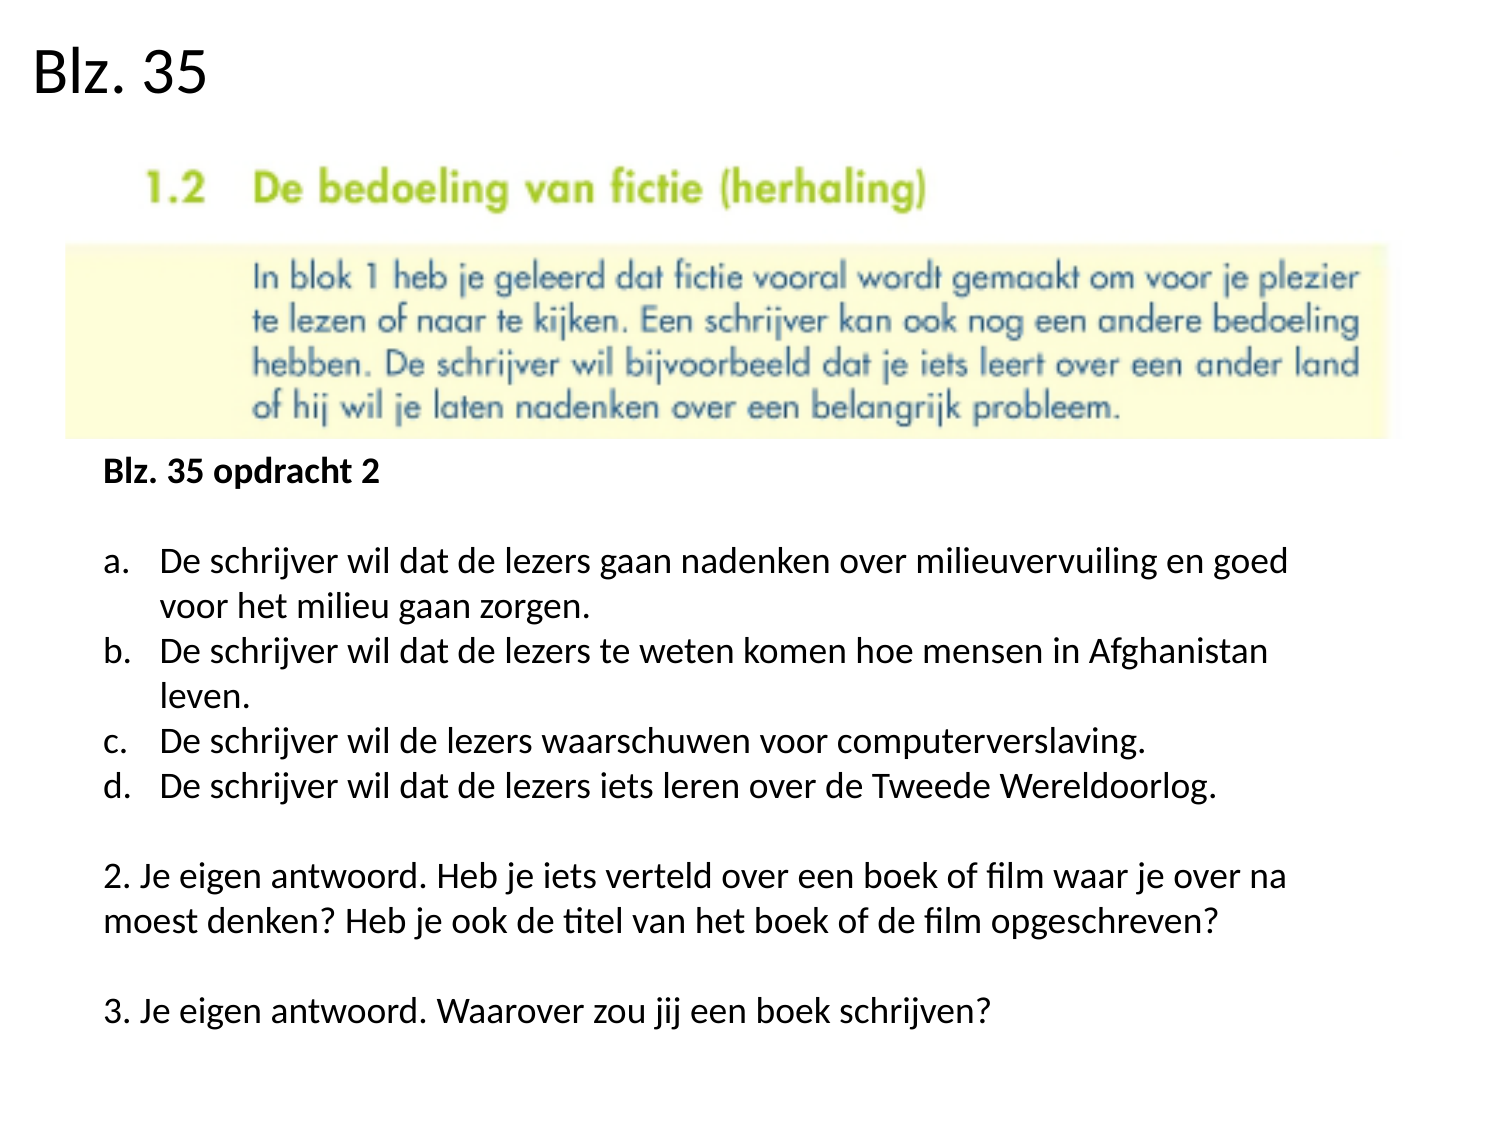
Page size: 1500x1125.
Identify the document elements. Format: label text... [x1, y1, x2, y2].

text_box Blz. 35 opdracht 2 De schrijver wil dat de lezers gaan nadenken over milieuvervuiling en goed voor het milieu gaan zorgen. De schrijver wil dat de lezers te weten komen hoe mensen in Afghanistan leven. De schrijver wil de lezers waarschuwen voor computerverslaving. De schrijver wil dat de lezers iets leren over de Tweede Wereldoorlog. 2. Je eigen antwoord. Heb je iets verteld over een boek of film waar je over na moest denken? Heb je ook de titel van het boek of de film opgeschreven? 3. Je eigen antwoord. Waarover zou jij een boek schrijven? [88, 446, 1365, 1084]
text_box Blz. 35 [17, 19, 313, 110]
picture [65, 148, 1423, 439]
